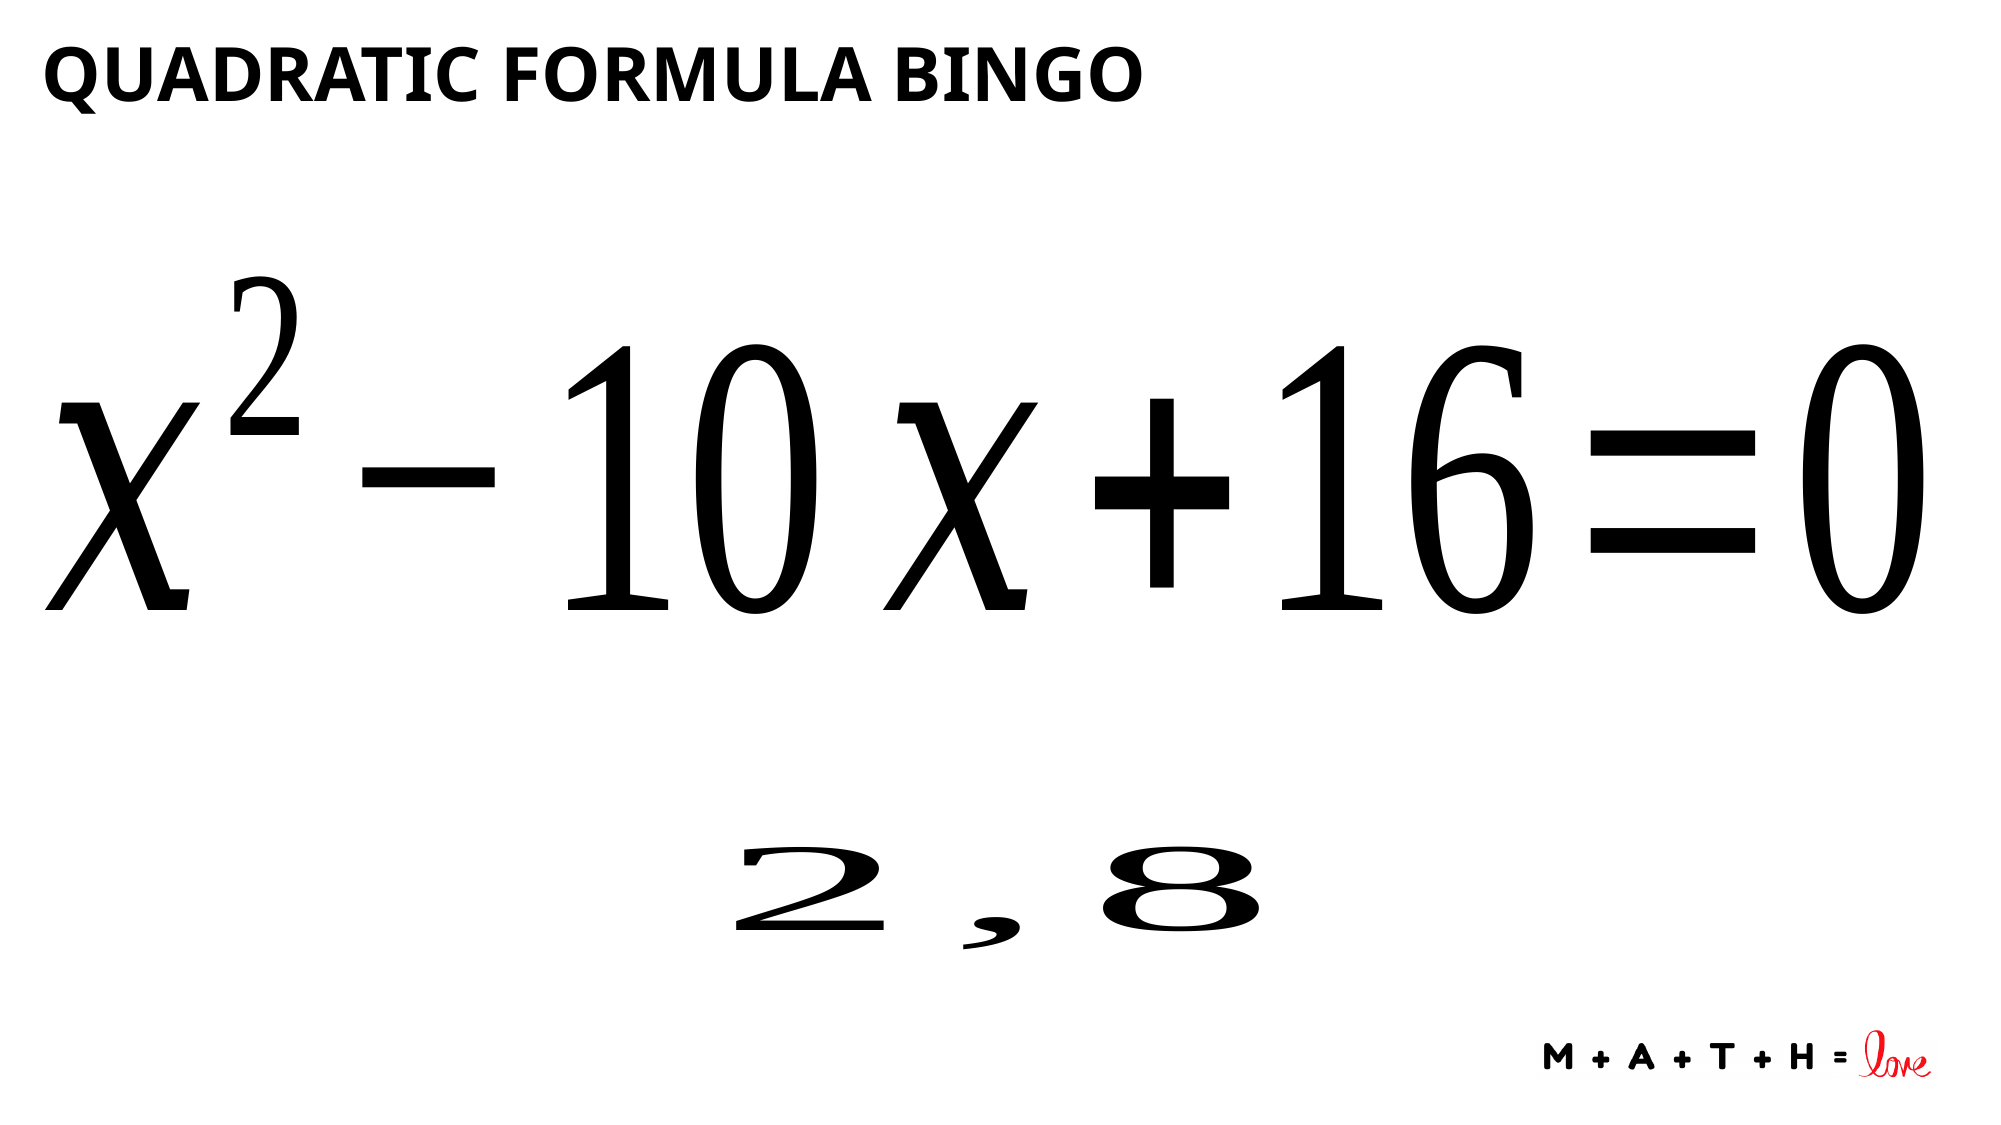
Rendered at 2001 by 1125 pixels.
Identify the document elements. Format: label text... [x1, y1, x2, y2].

text_box QUADRATIC FORMULA BINGO [27, 18, 1323, 124]
picture [1528, 1026, 1941, 1082]
